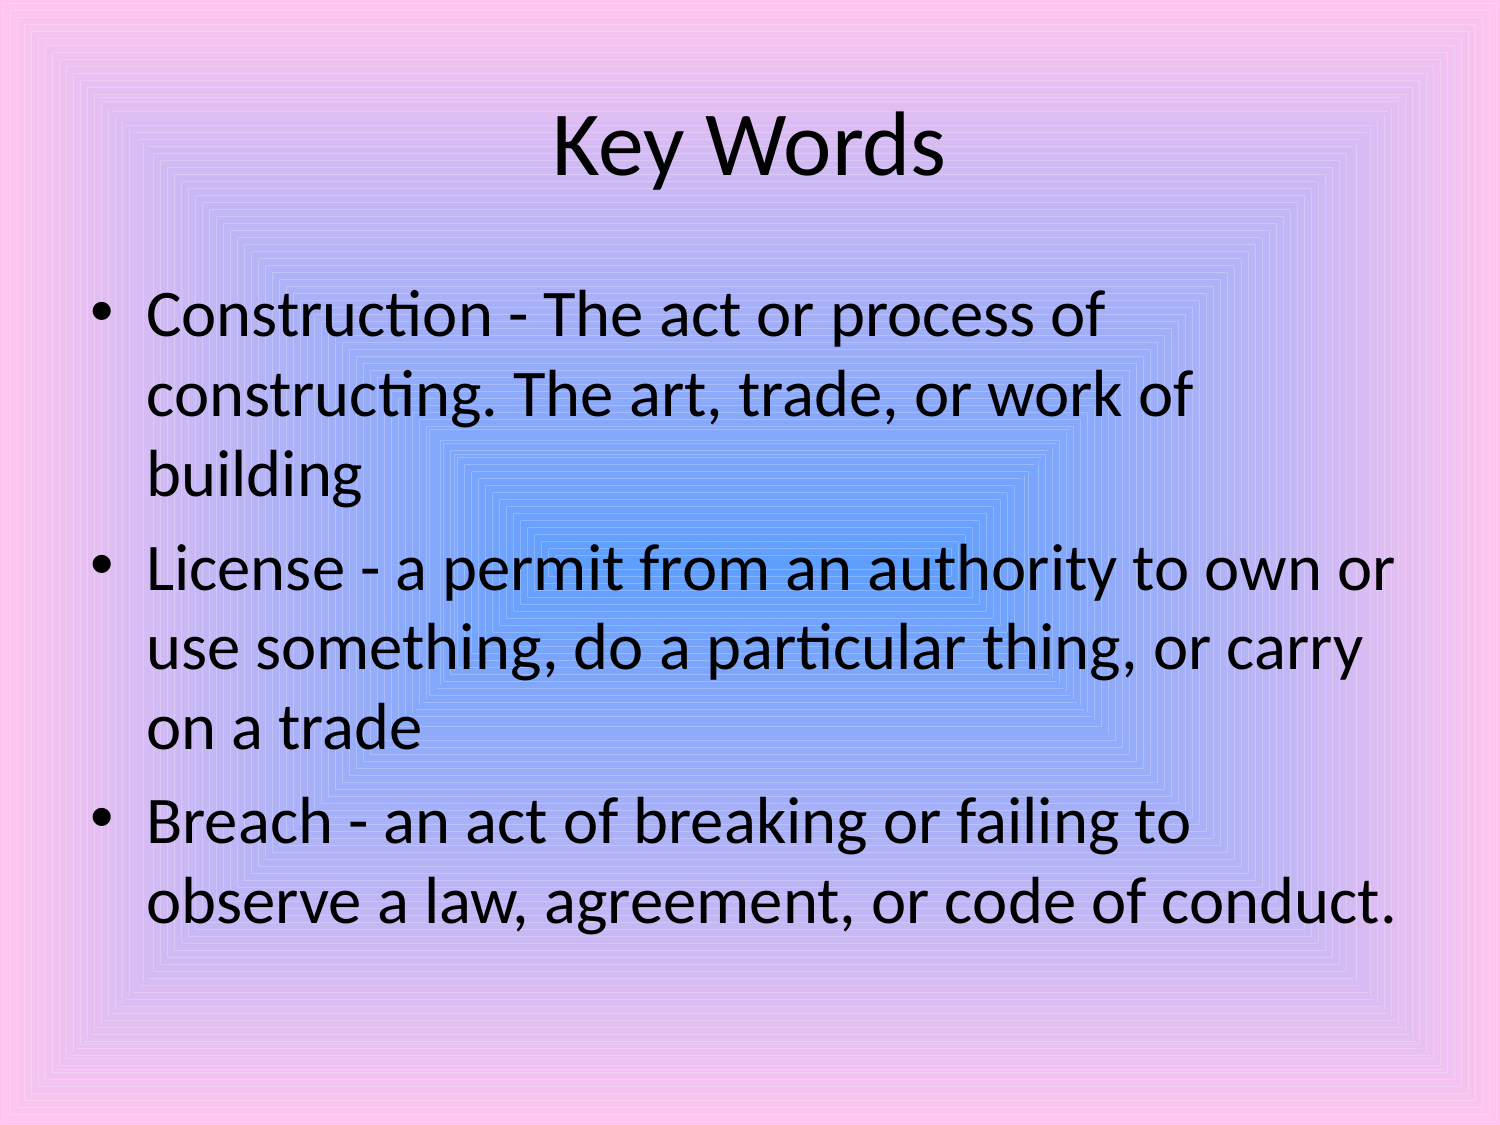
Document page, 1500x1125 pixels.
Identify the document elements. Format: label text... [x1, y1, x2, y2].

title Key Words [75, 45, 1425, 233]
list Construction - The act or process of constructing. The art, trade, or work of building License - a permit from an authority to own or use something, do a particular thing, or carry on a trade Breach - an act of breaking or failing to observe a law, agreement, or code of conduct. [75, 262, 1425, 1005]
